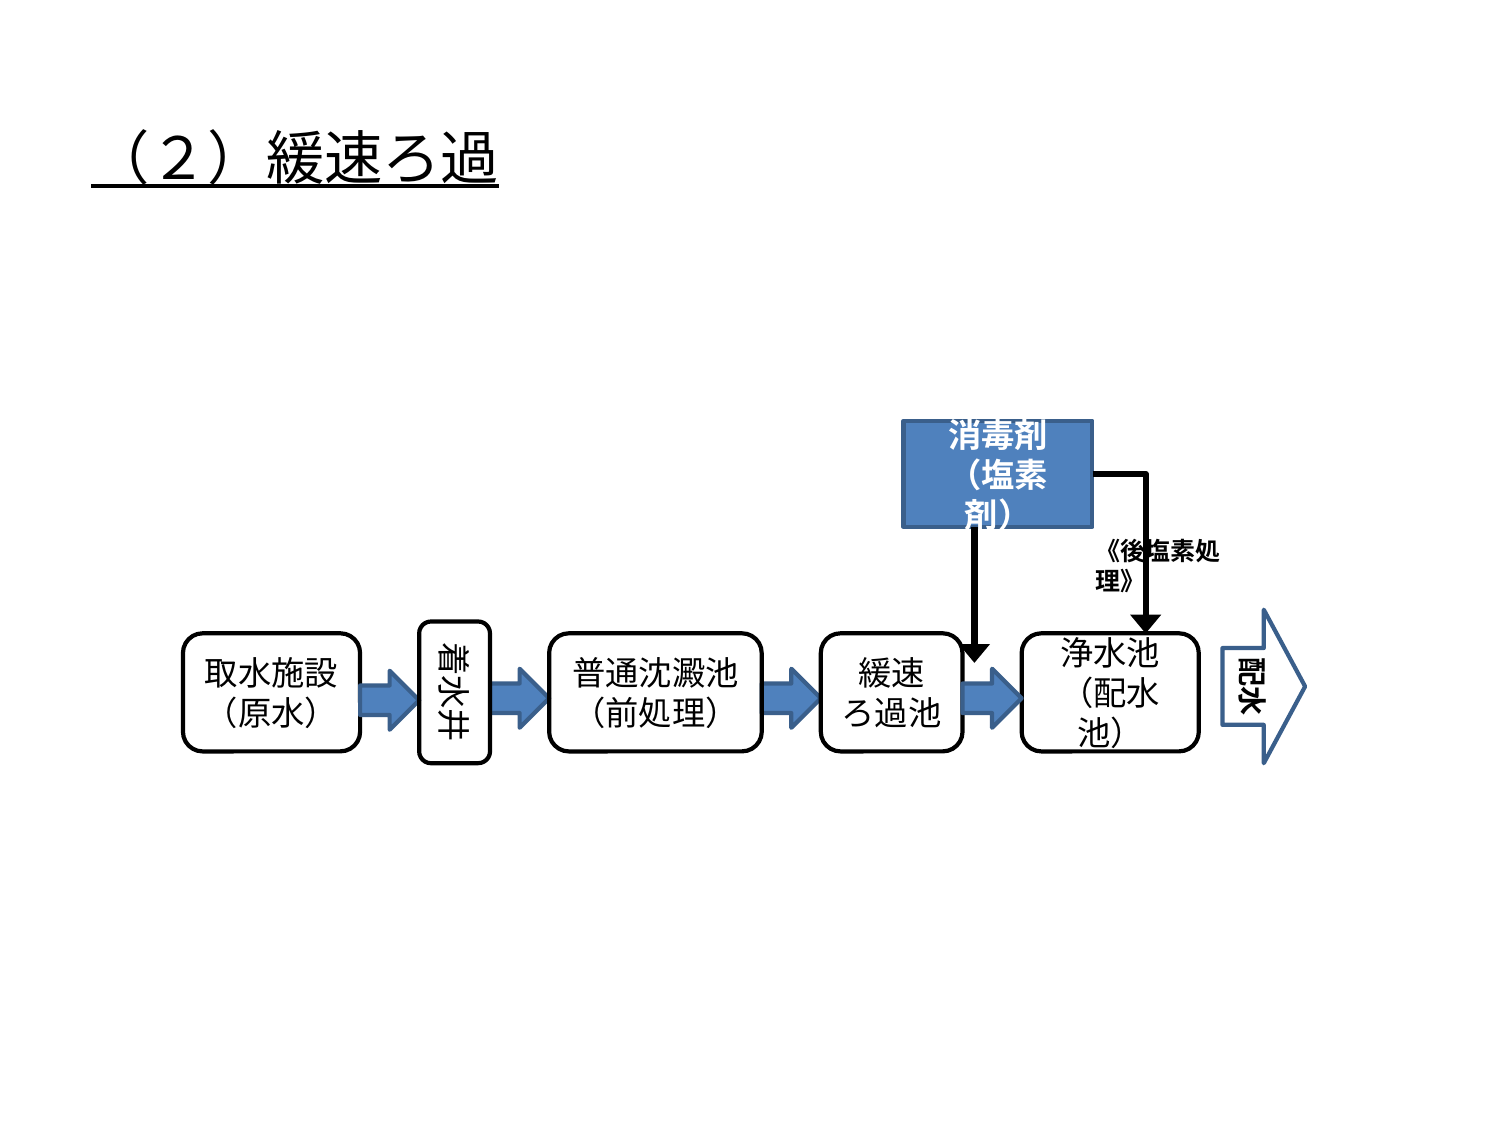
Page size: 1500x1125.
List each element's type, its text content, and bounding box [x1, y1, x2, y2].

text_box 配水 [1220, 607, 1307, 766]
text_box 着水井 [417, 619, 493, 766]
text_box [764, 666, 818, 730]
text_box （２）緩速ろ過 [76, 113, 703, 199]
text_box 《後塩素処理》 [1151, 527, 1264, 603]
text_box 普通沈澱池 （前処理） [547, 631, 764, 754]
text_box 消毒剤 （塩素剤） [901, 419, 1094, 529]
text_box 緩速 ろ過池 [818, 631, 965, 754]
text_box 取水施設 （原水） [180, 631, 363, 754]
text_box [493, 666, 547, 730]
text_box 浄水池 （配水池） [1019, 631, 1201, 754]
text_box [1092, 473, 1146, 634]
text_box [960, 666, 1024, 730]
text_box 《後塩素処理》 [1080, 527, 1087, 603]
text_box [358, 668, 417, 732]
